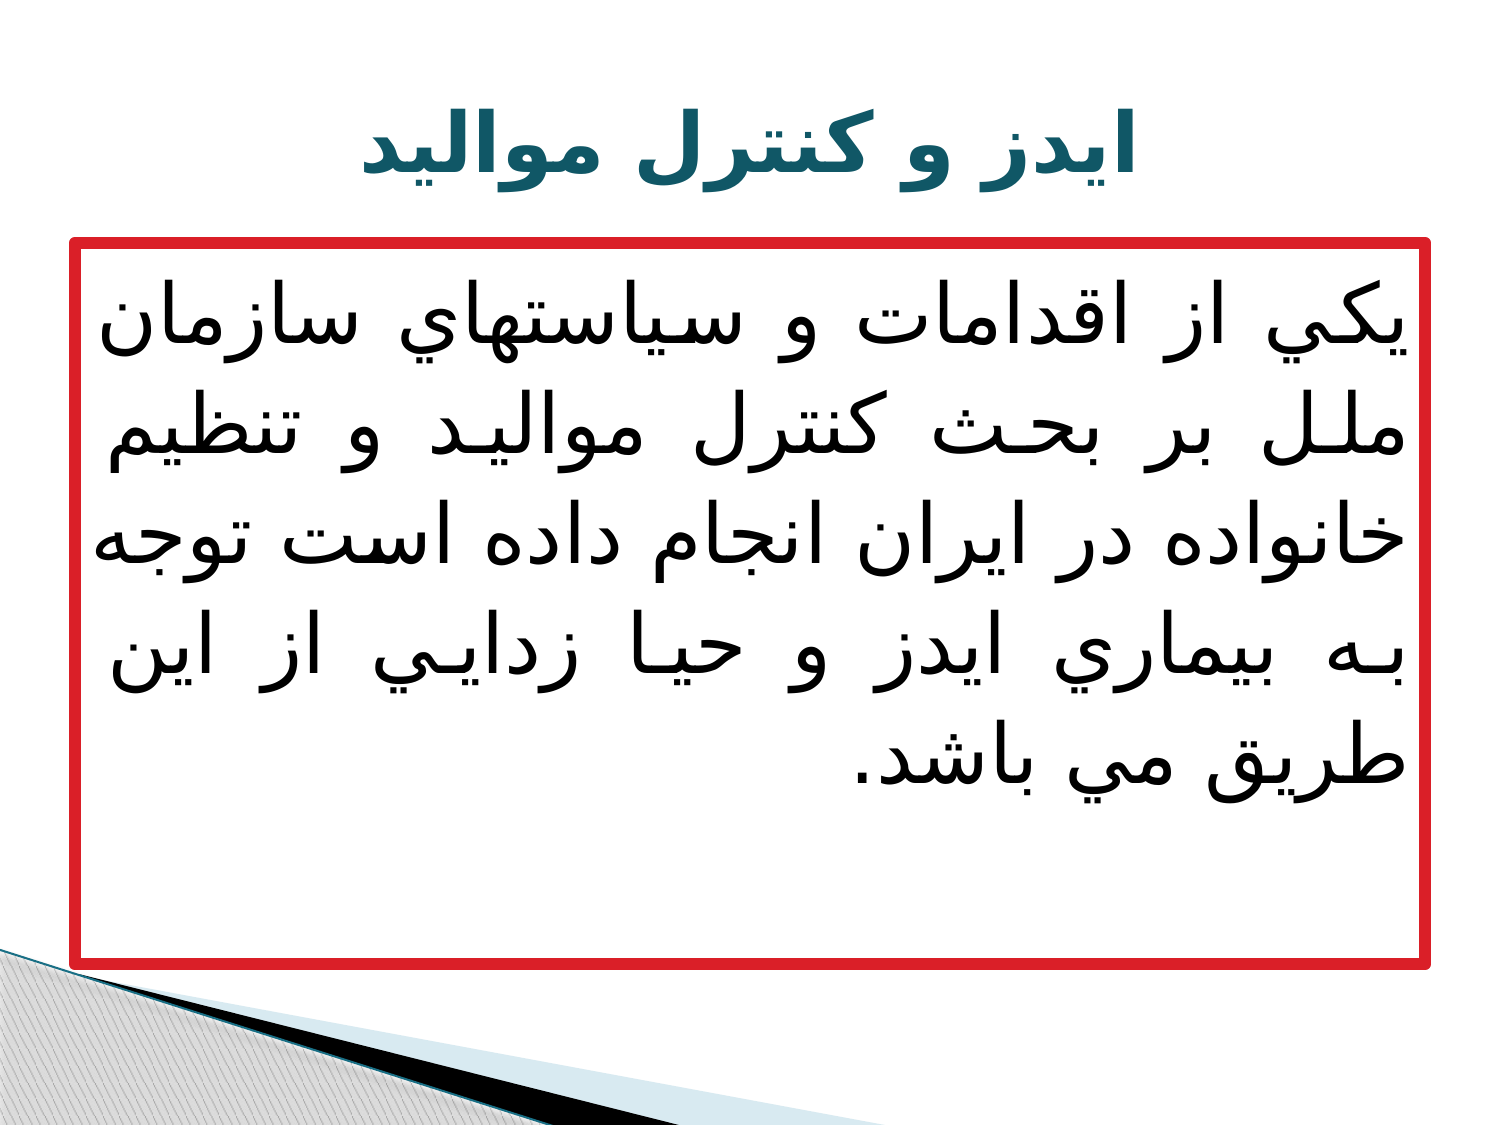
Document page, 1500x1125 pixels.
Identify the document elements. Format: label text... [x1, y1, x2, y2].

list يكي از اقدامات و سياستهاي سازمان ملل بر بحث كنترل مواليد و تنظيم خانواده در ايران انجام داده است توجه به بيماري ايدز و حيا زدايي از اين طريق مي باشد. [70, 238, 1429, 969]
title ايدز و كنترل مواليد [75, 45, 1425, 233]
